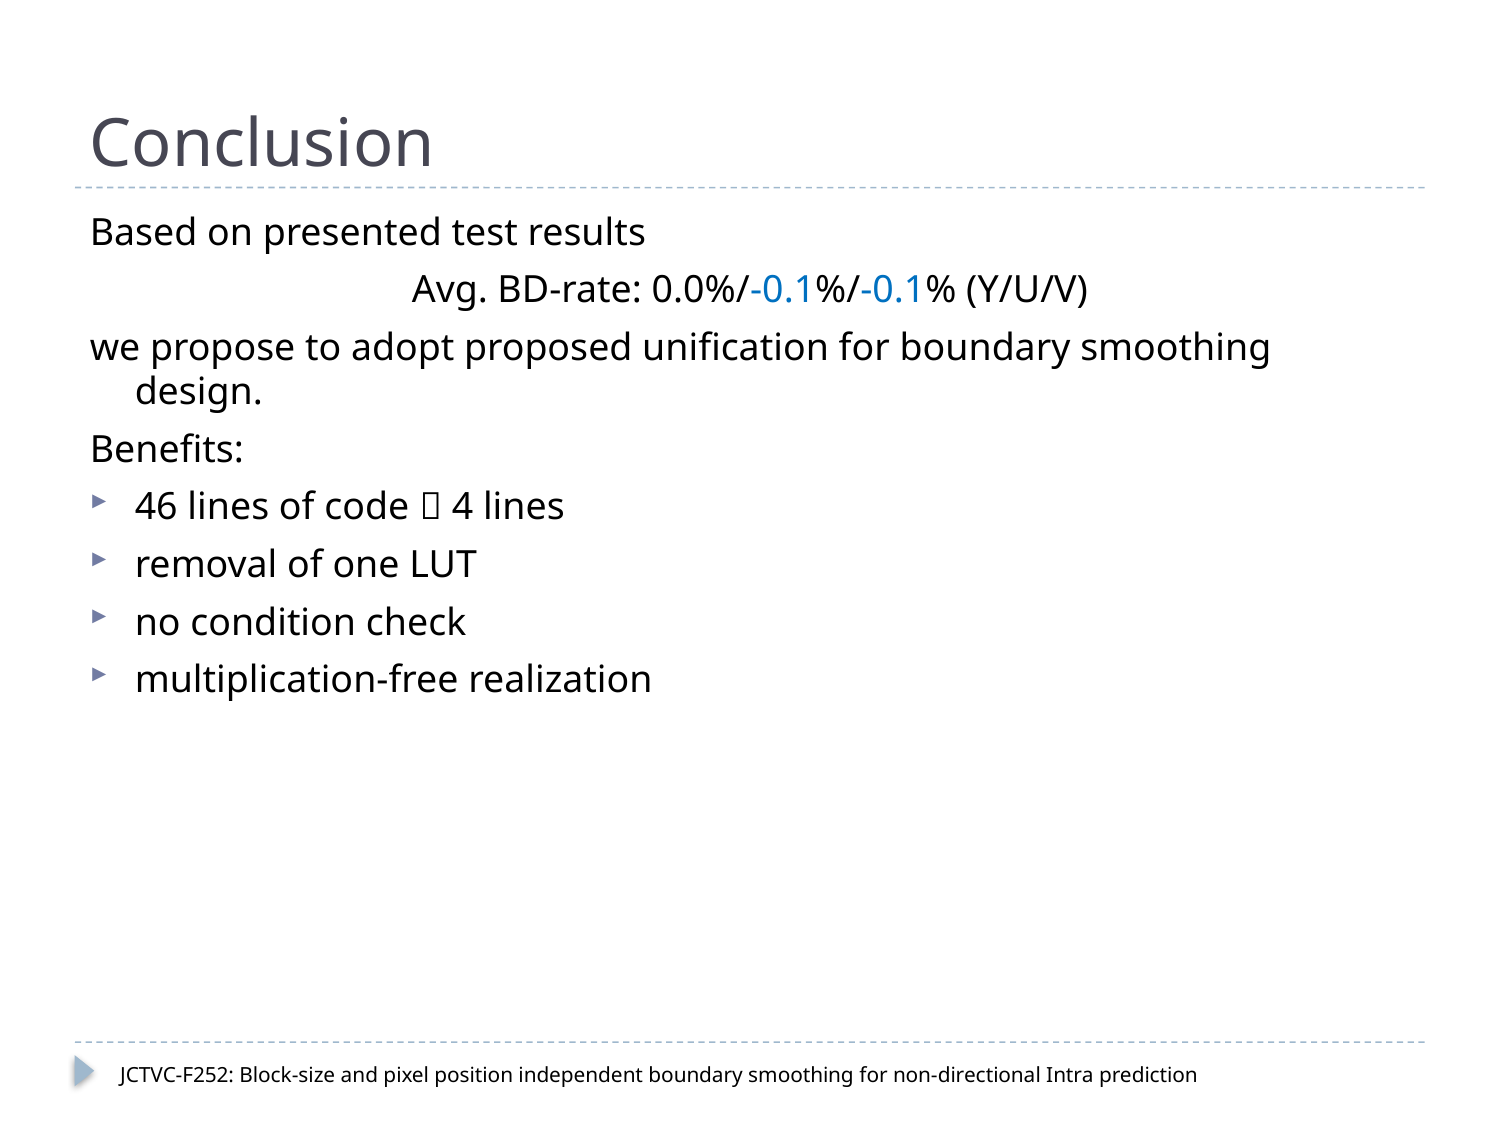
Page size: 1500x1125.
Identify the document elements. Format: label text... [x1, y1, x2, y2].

list Based on presented test results Avg. BD-rate: 0.0%/-0.1%/-0.1% (Y/U/V) we propose to adopt proposed unification for boundary smoothing design. Benefits: 46 lines of code  4 lines removal of one LUT no condition check multiplication-free realization [75, 200, 1425, 1010]
title Conclusion [75, 24, 1425, 188]
text_box JCTVC-F252: Block-size and pixel position independent boundary smoothing for non-directional Intra prediction [105, 1054, 1500, 1095]
